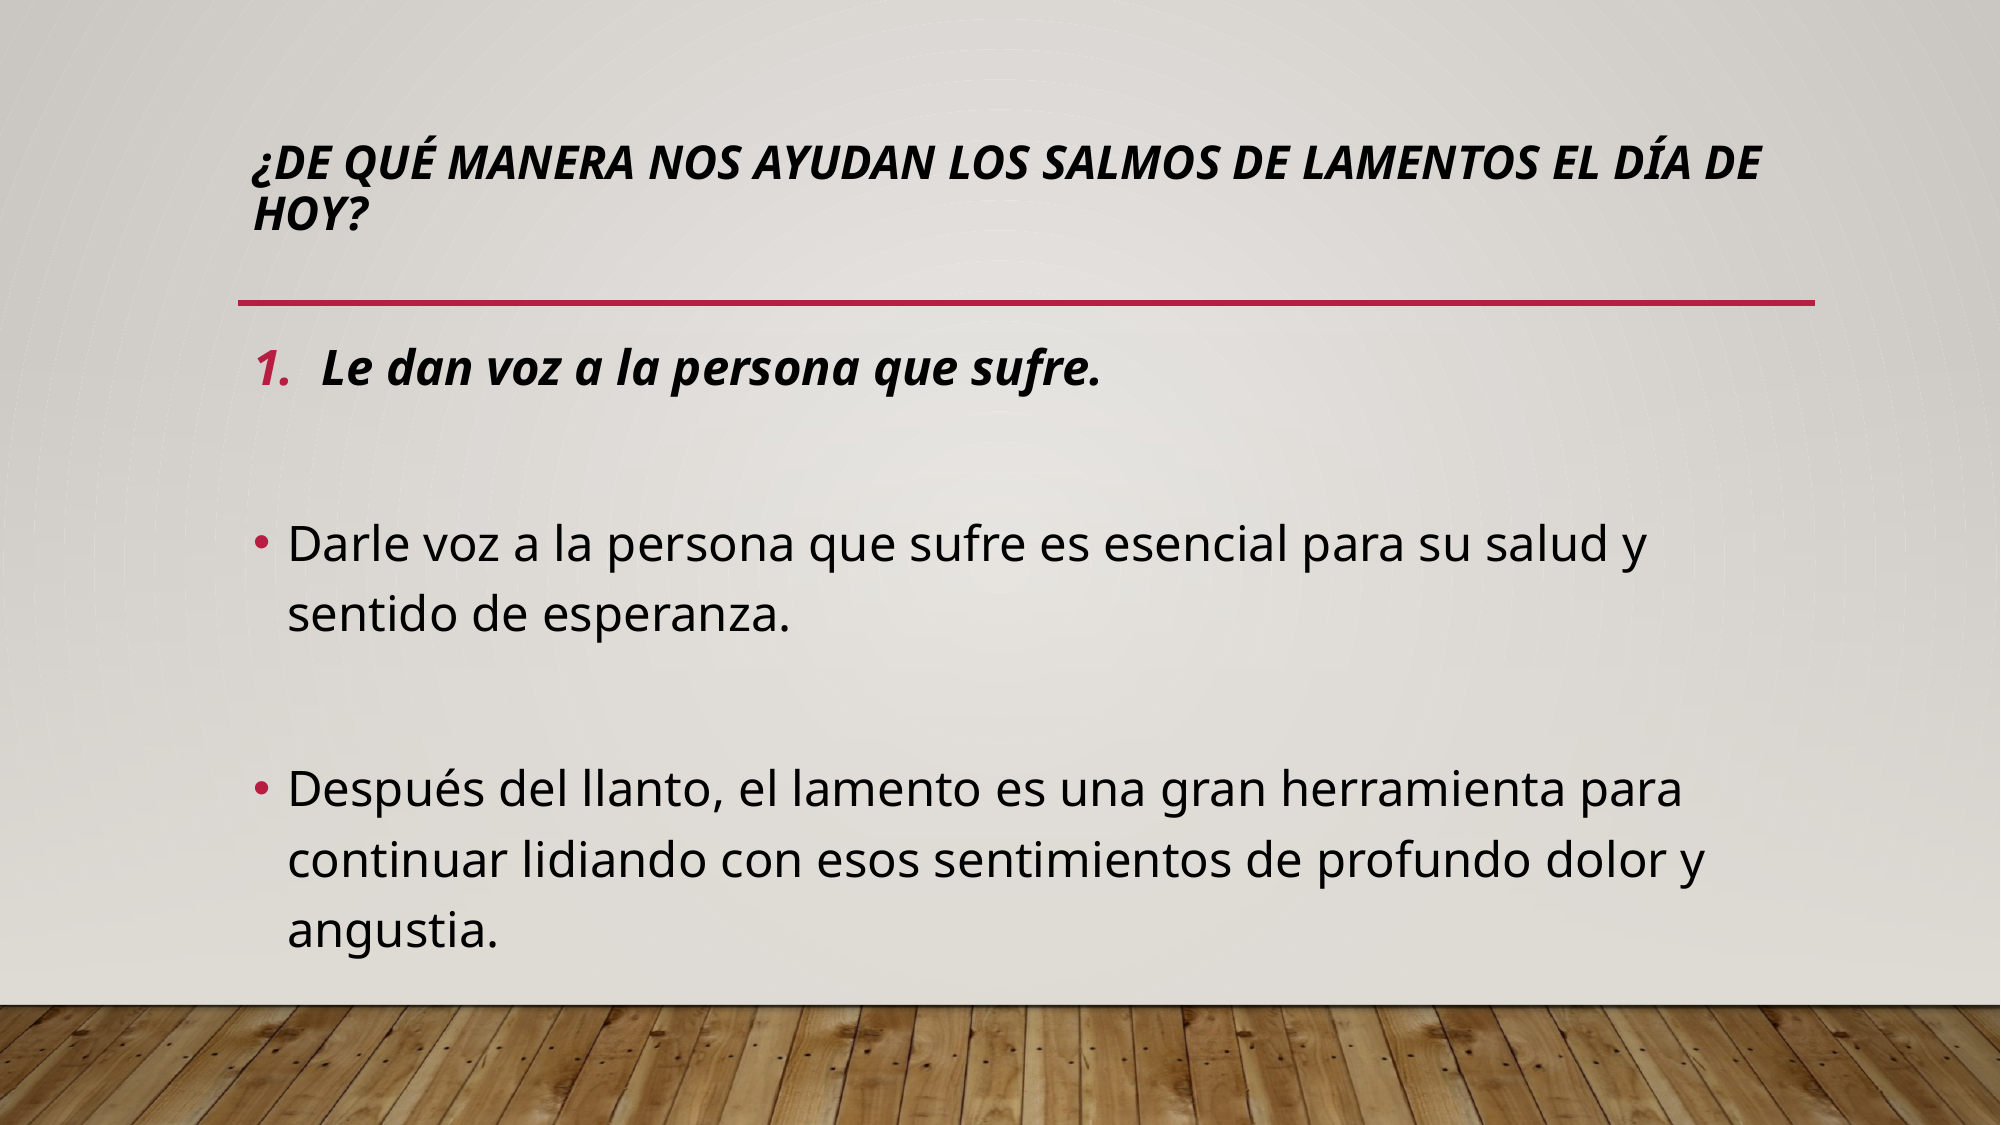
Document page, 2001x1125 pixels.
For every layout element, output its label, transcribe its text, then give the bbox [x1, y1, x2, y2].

list Le dan voz a la persona que sufre. Darle voz a la persona que sufre es esencial para su salud y sentido de esperanza. Después del llanto, el lamento es una gran herramienta para continuar lidiando con esos sentimientos de profundo dolor y angustia. [238, 317, 1814, 973]
title ¿De qué manera nos ayudan los salmos de lamentos el día de hoy? [238, 131, 1814, 305]
picture [0, 1005, 2000, 1125]
